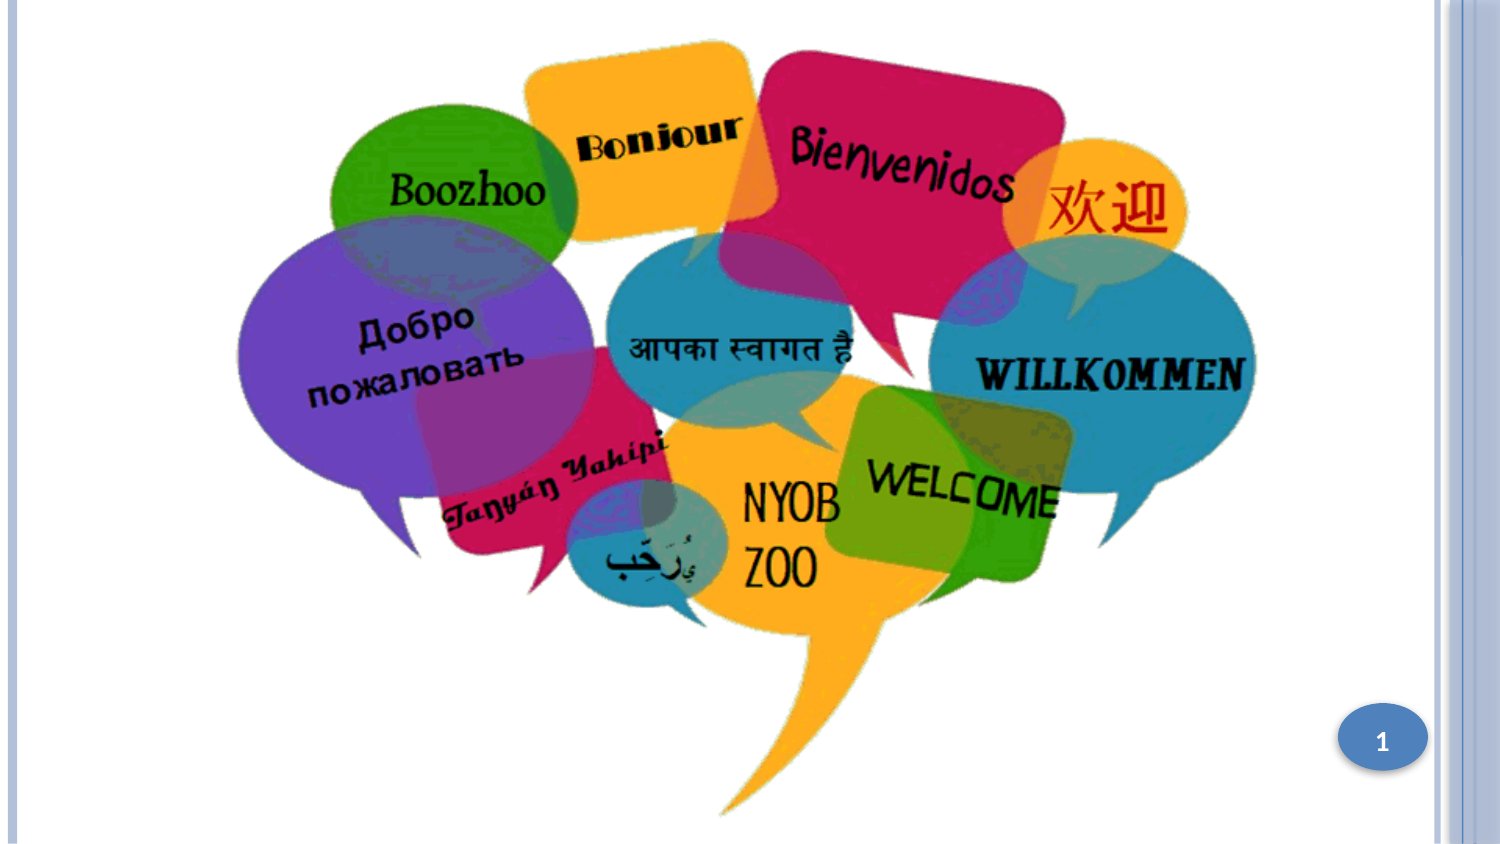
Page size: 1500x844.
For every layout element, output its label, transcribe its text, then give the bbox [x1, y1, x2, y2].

slide_number 1 [1337, 707, 1428, 772]
picture [216, 22, 1284, 821]
